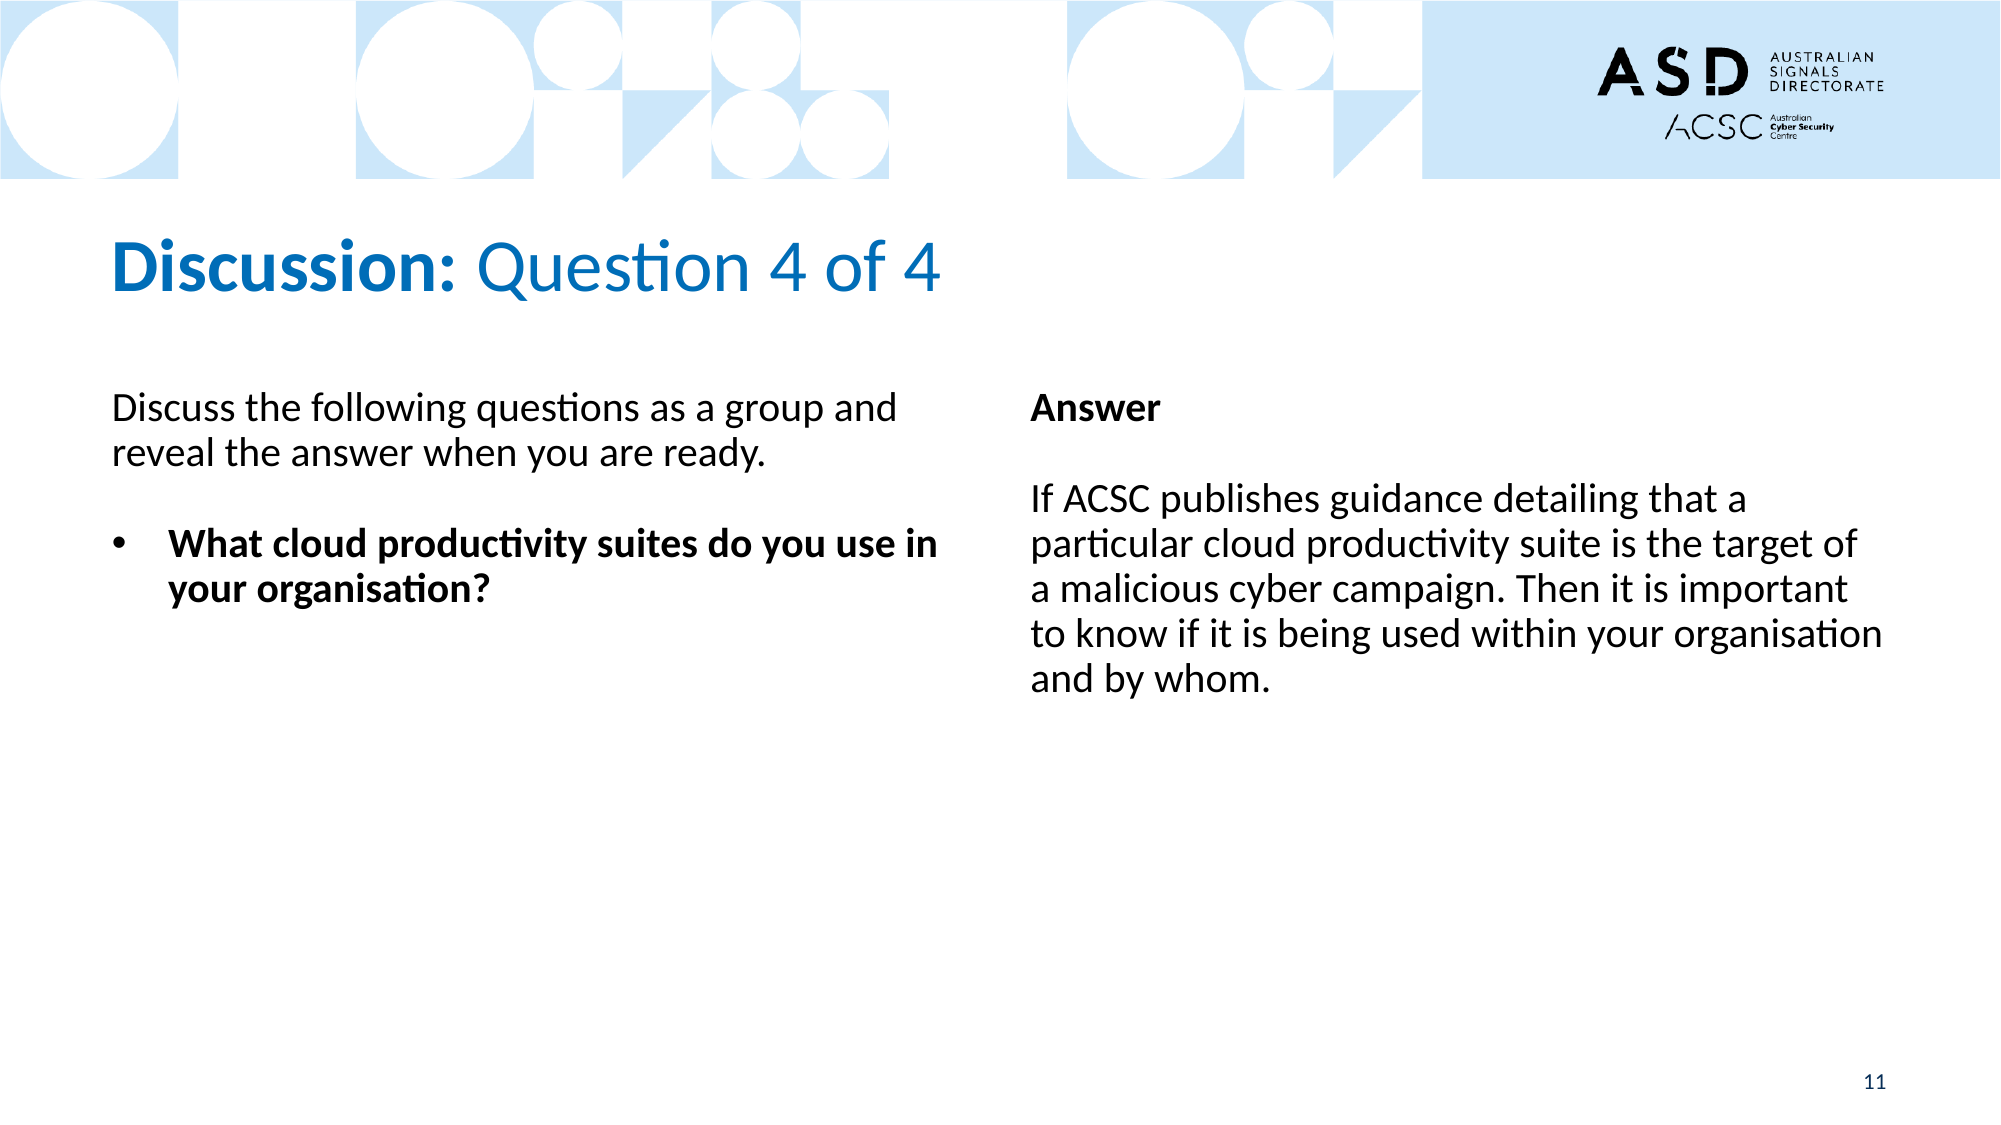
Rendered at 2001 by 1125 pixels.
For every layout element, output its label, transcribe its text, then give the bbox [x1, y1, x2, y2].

title Discussion: Question 4 of 4 [96, 207, 1902, 328]
list Discuss the following questions as a group and reveal the answer when you are ready. What cloud productivity suites do you use in your organisation? [96, 378, 983, 1007]
list Answer If ACSC publishes guidance detailing that a particular cloud productivity suite is the target of a malicious cyber campaign. Then it is important to know if it is being used within your organisation and by whom. [1015, 378, 1902, 1007]
picture [0, 0, 2001, 179]
slide_number 11 [1799, 1050, 1902, 1111]
